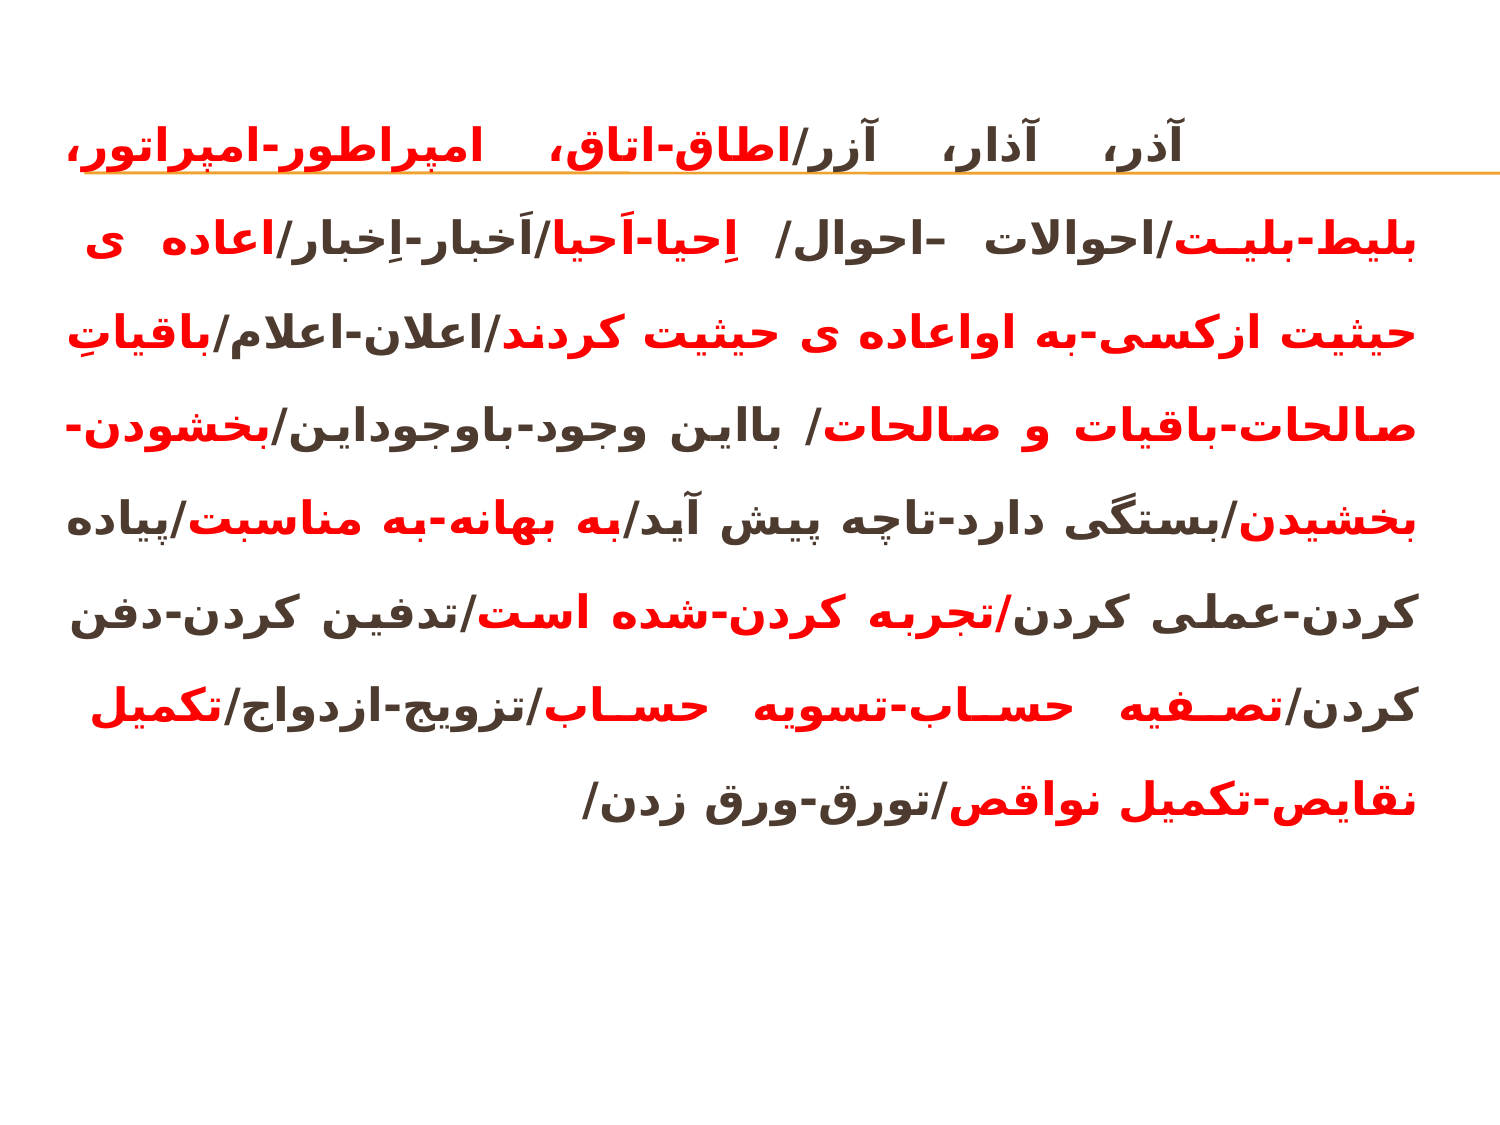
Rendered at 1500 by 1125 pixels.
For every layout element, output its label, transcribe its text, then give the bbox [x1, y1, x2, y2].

list آذر، آذار، آزر/اطاق-اتاق، امپراطور-امپراتور، بلیط-بلیت/احوالات –احوال/ اِحیا-اَحیا/اَخبار-اِخبار/اعاده ی حیثیت ازکسی-به اواعاده ی حیثیت کردند/اعلان-اعلام/باقیاتِ صالحات-باقیات و صالحات/ بااین وجود-باوجوداین/بخشودن-بخشیدن/بستگی دارد-تاچه پیش آید/به بهانه-به مناسبت/پیاده کردن-عملی کردن/تجربه کردن-شده است/تدفین کردن-دفن کردن/تصفیه حساب-تسویه حساب/تزویج-ازدواج/تکمیل نقایص-تکمیل نواقص/تورق-ورق زدن/ [50, 42, 1475, 998]
